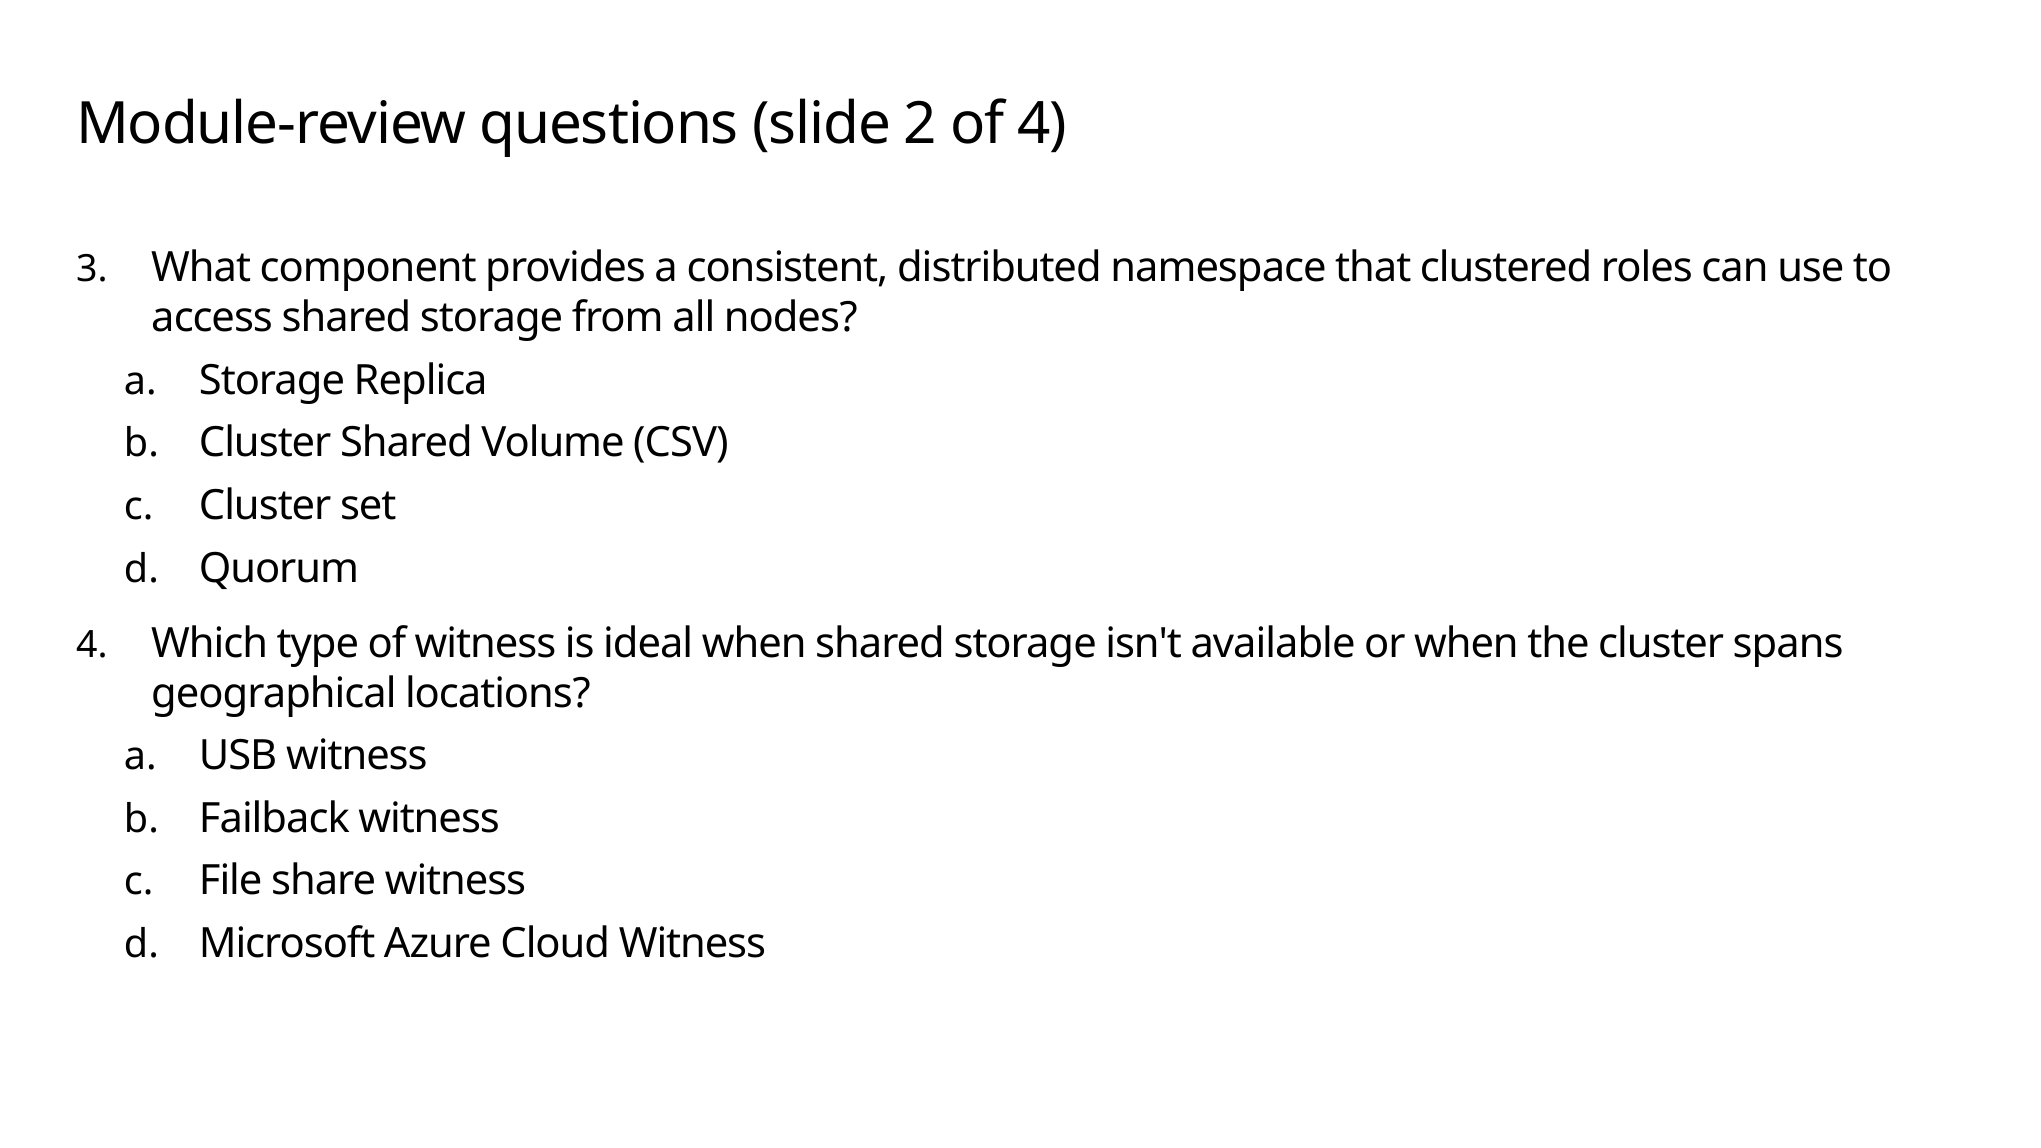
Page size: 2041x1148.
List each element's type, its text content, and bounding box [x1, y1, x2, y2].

title Module-review questions (slide 2 of 4) [76, 93, 1968, 161]
list What component provides a consistent, distributed namespace that clustered roles can use to access shared storage from all nodes? Storage Replica Cluster Shared Volume (CSV) Cluster set Quorum Which type of witness is ideal when shared storage isn't available or when the cluster spans geographical locations? USB witness Failback witness File share witness Microsoft Azure Cloud Witness [76, 240, 1970, 1074]
